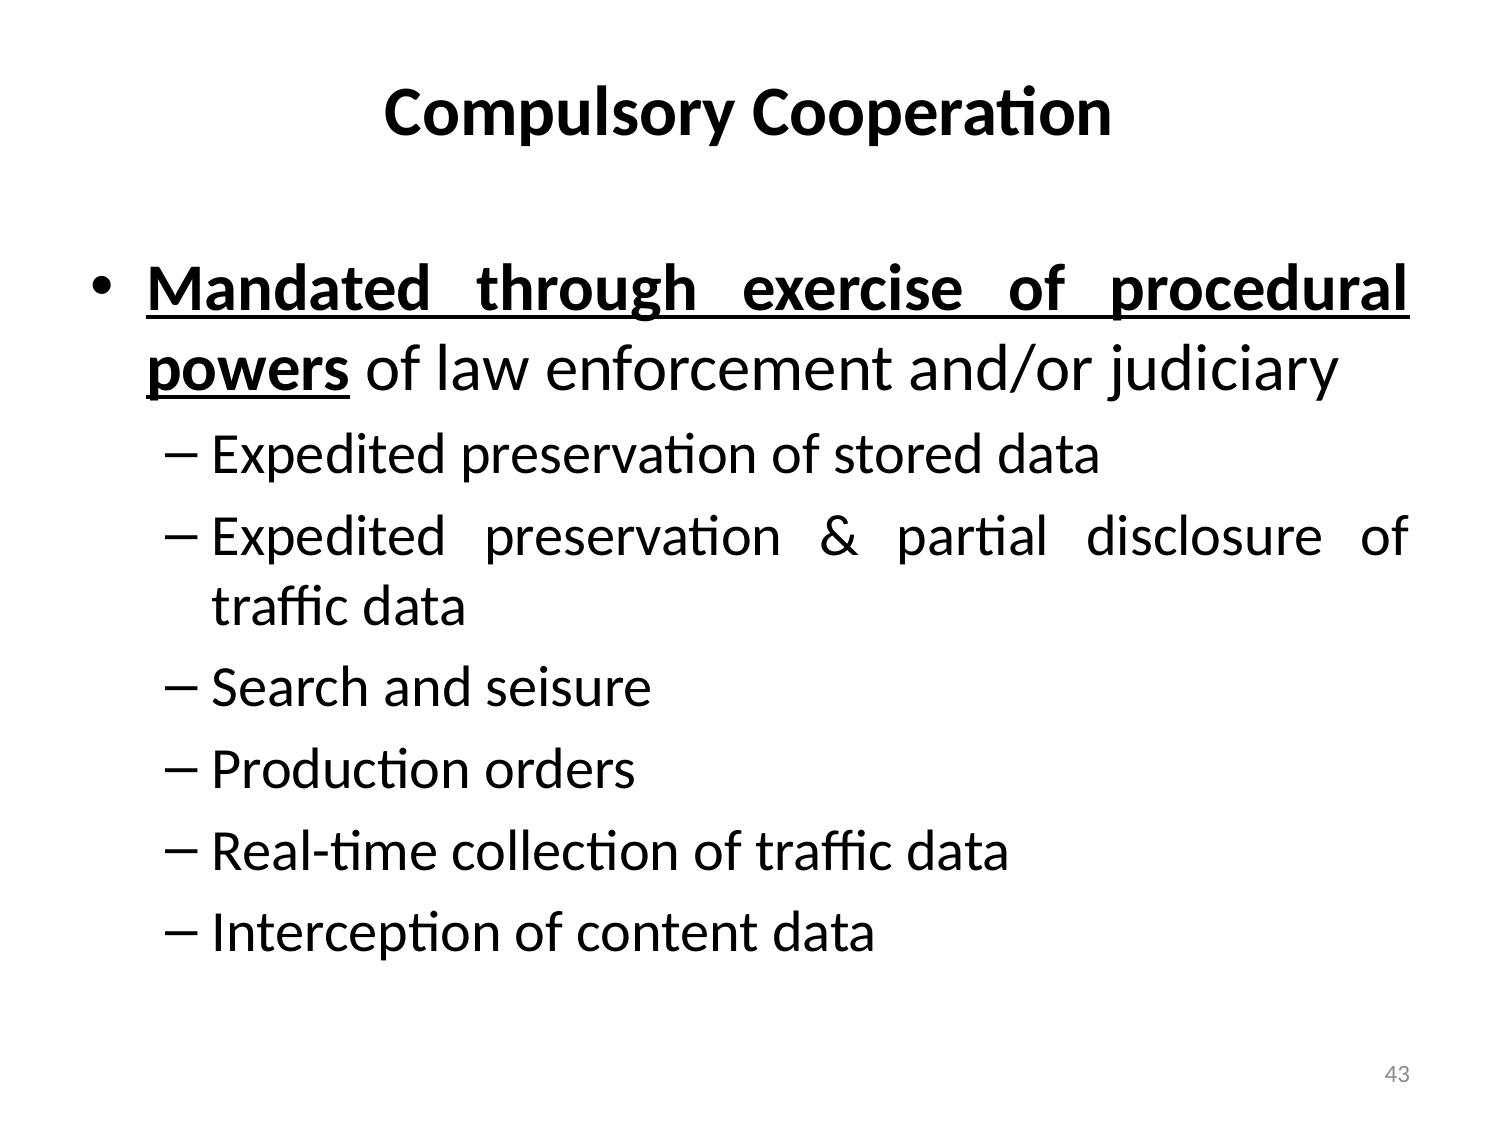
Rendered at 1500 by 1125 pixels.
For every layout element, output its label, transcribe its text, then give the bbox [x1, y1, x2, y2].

list Mandated through exercise of procedural powers of law enforcement and/or judiciary Expedited preservation of stored data Expedited preservation & partial disclosure of traffic data Search and seisure Production orders Real-time collection of traffic data Interception of content data [75, 236, 1425, 1005]
slide_number 43 [1074, 1042, 1425, 1103]
title Compulsory Cooperation [75, 45, 1425, 169]
